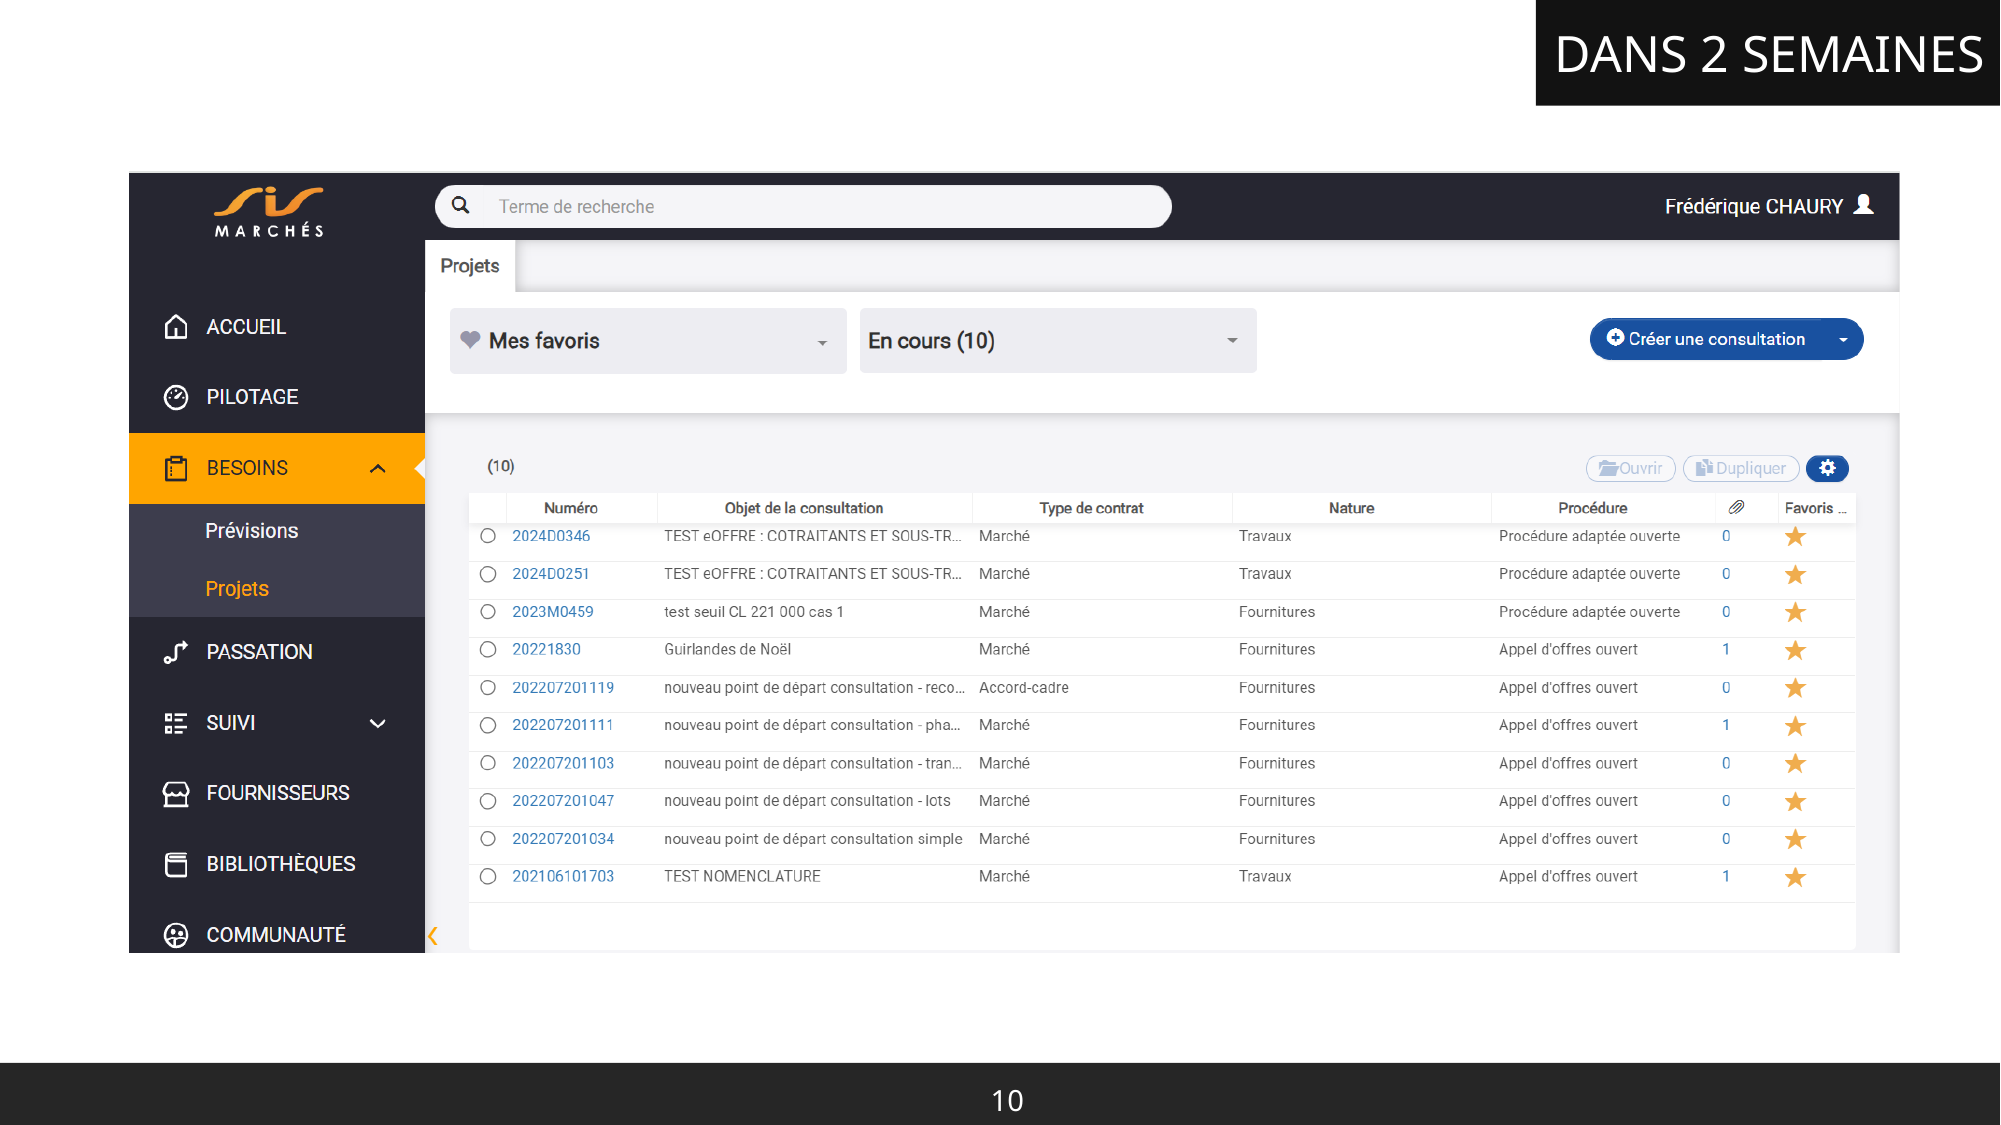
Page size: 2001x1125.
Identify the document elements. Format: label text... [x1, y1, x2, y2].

picture [129, 171, 1900, 954]
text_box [0, 1062, 2000, 1125]
text_box DANS 2 SEMAINES [1535, 0, 2000, 106]
